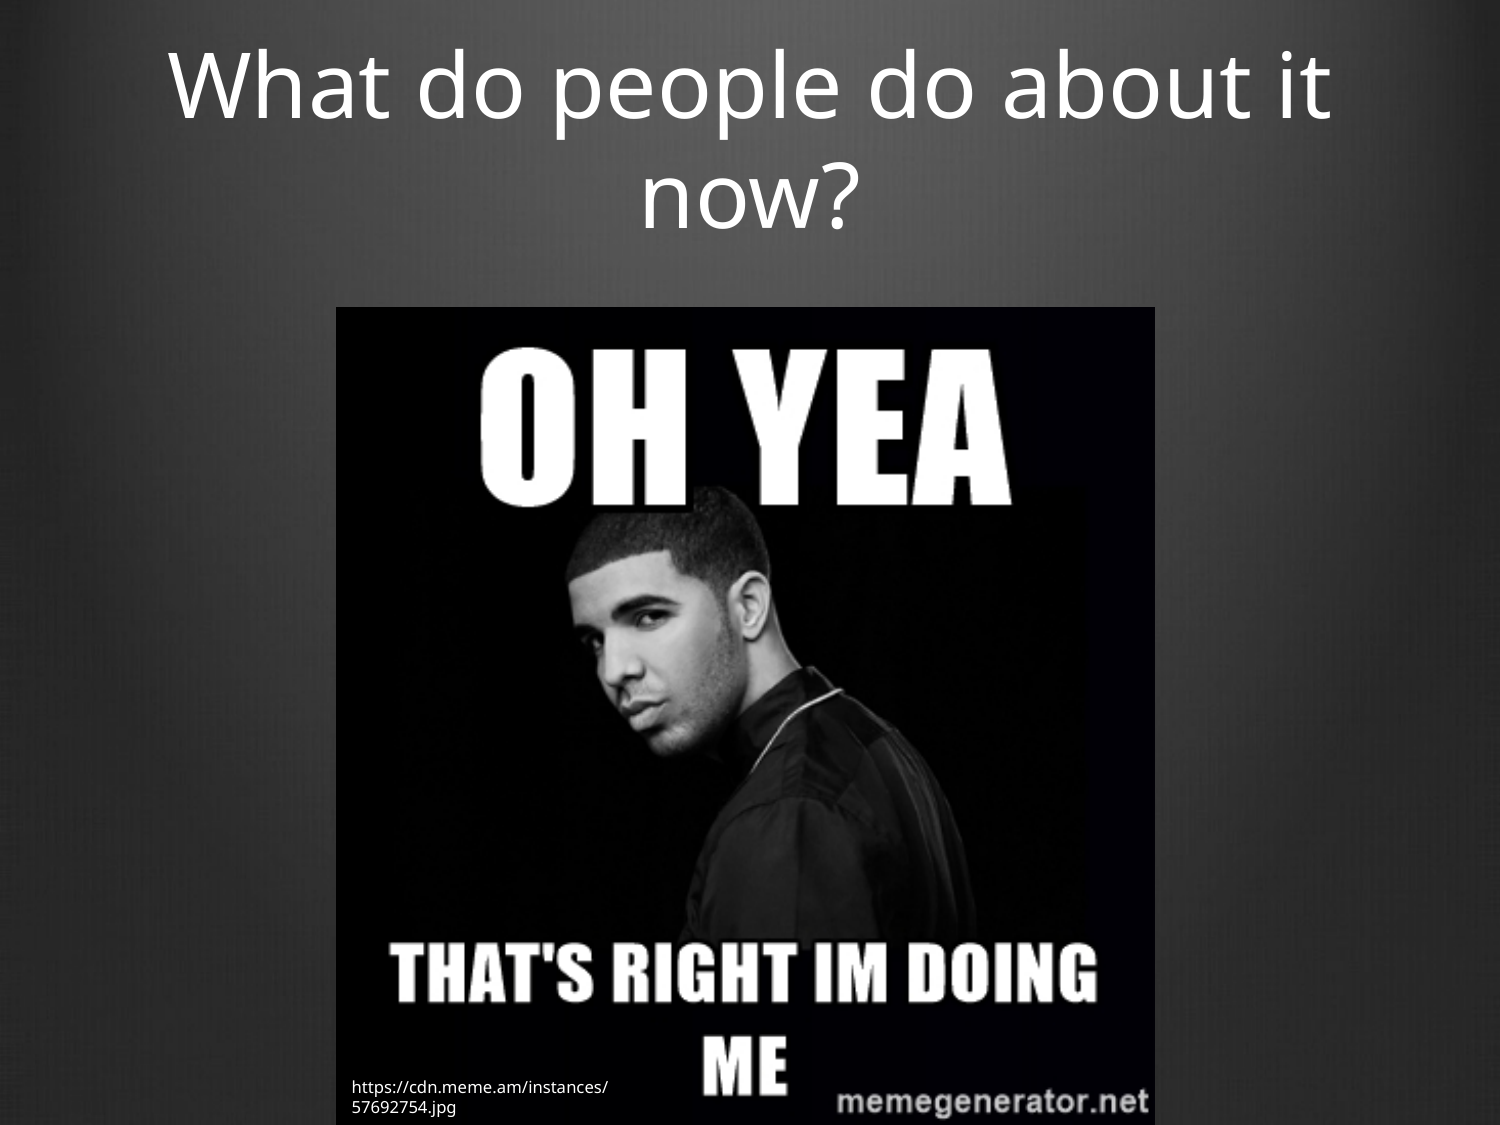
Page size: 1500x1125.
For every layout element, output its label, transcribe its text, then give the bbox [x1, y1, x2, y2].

title What do people do about it now? [112, 19, 1388, 255]
picture [336, 307, 1155, 1125]
